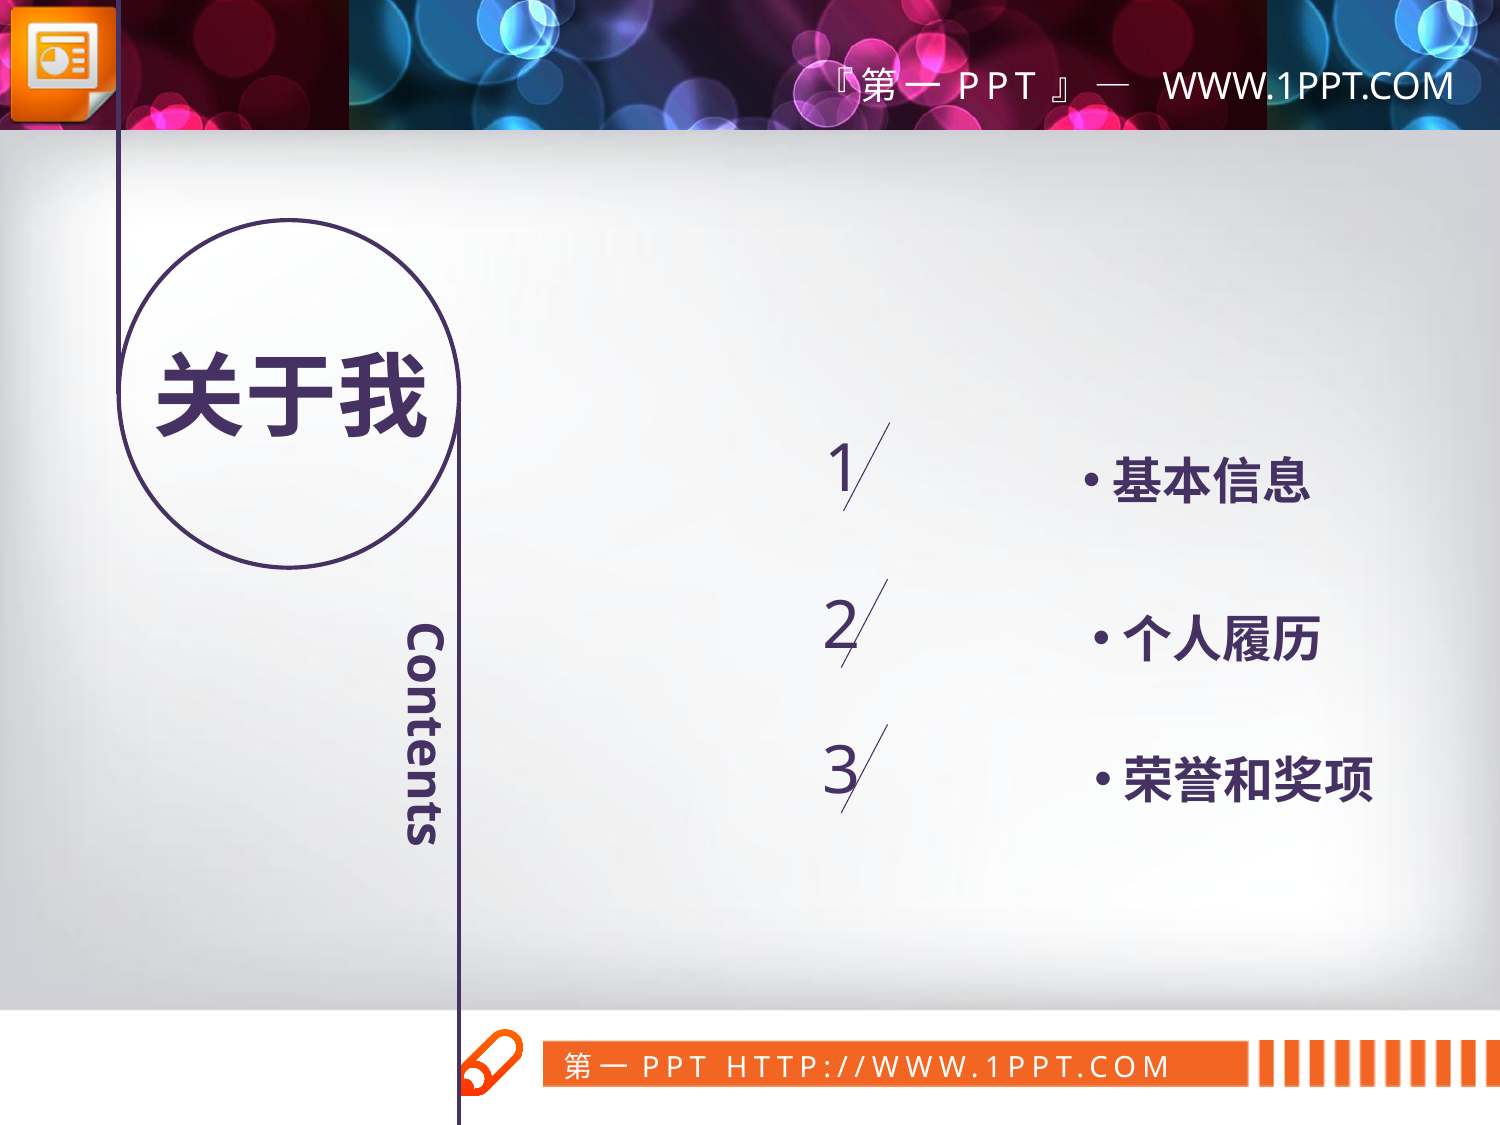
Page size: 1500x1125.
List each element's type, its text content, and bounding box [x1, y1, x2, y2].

text_box 关于我 [448, 330, 482, 455]
picture [121, 0, 1500, 1012]
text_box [840, 724, 888, 813]
text_box 基本信息 [1062, 430, 1455, 588]
text_box 荣誉和奖项 [1073, 729, 1500, 816]
text_box [118, 220, 460, 568]
picture [543, 1040, 1500, 1087]
text_box 1 [809, 417, 1153, 513]
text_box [843, 422, 890, 512]
text_box 个人履历 [1071, 588, 1500, 675]
text_box 2 [807, 574, 1151, 670]
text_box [840, 578, 888, 668]
text_box 3 [807, 719, 1151, 815]
text_box Contents [390, 606, 454, 1050]
picture [0, 0, 457, 1012]
